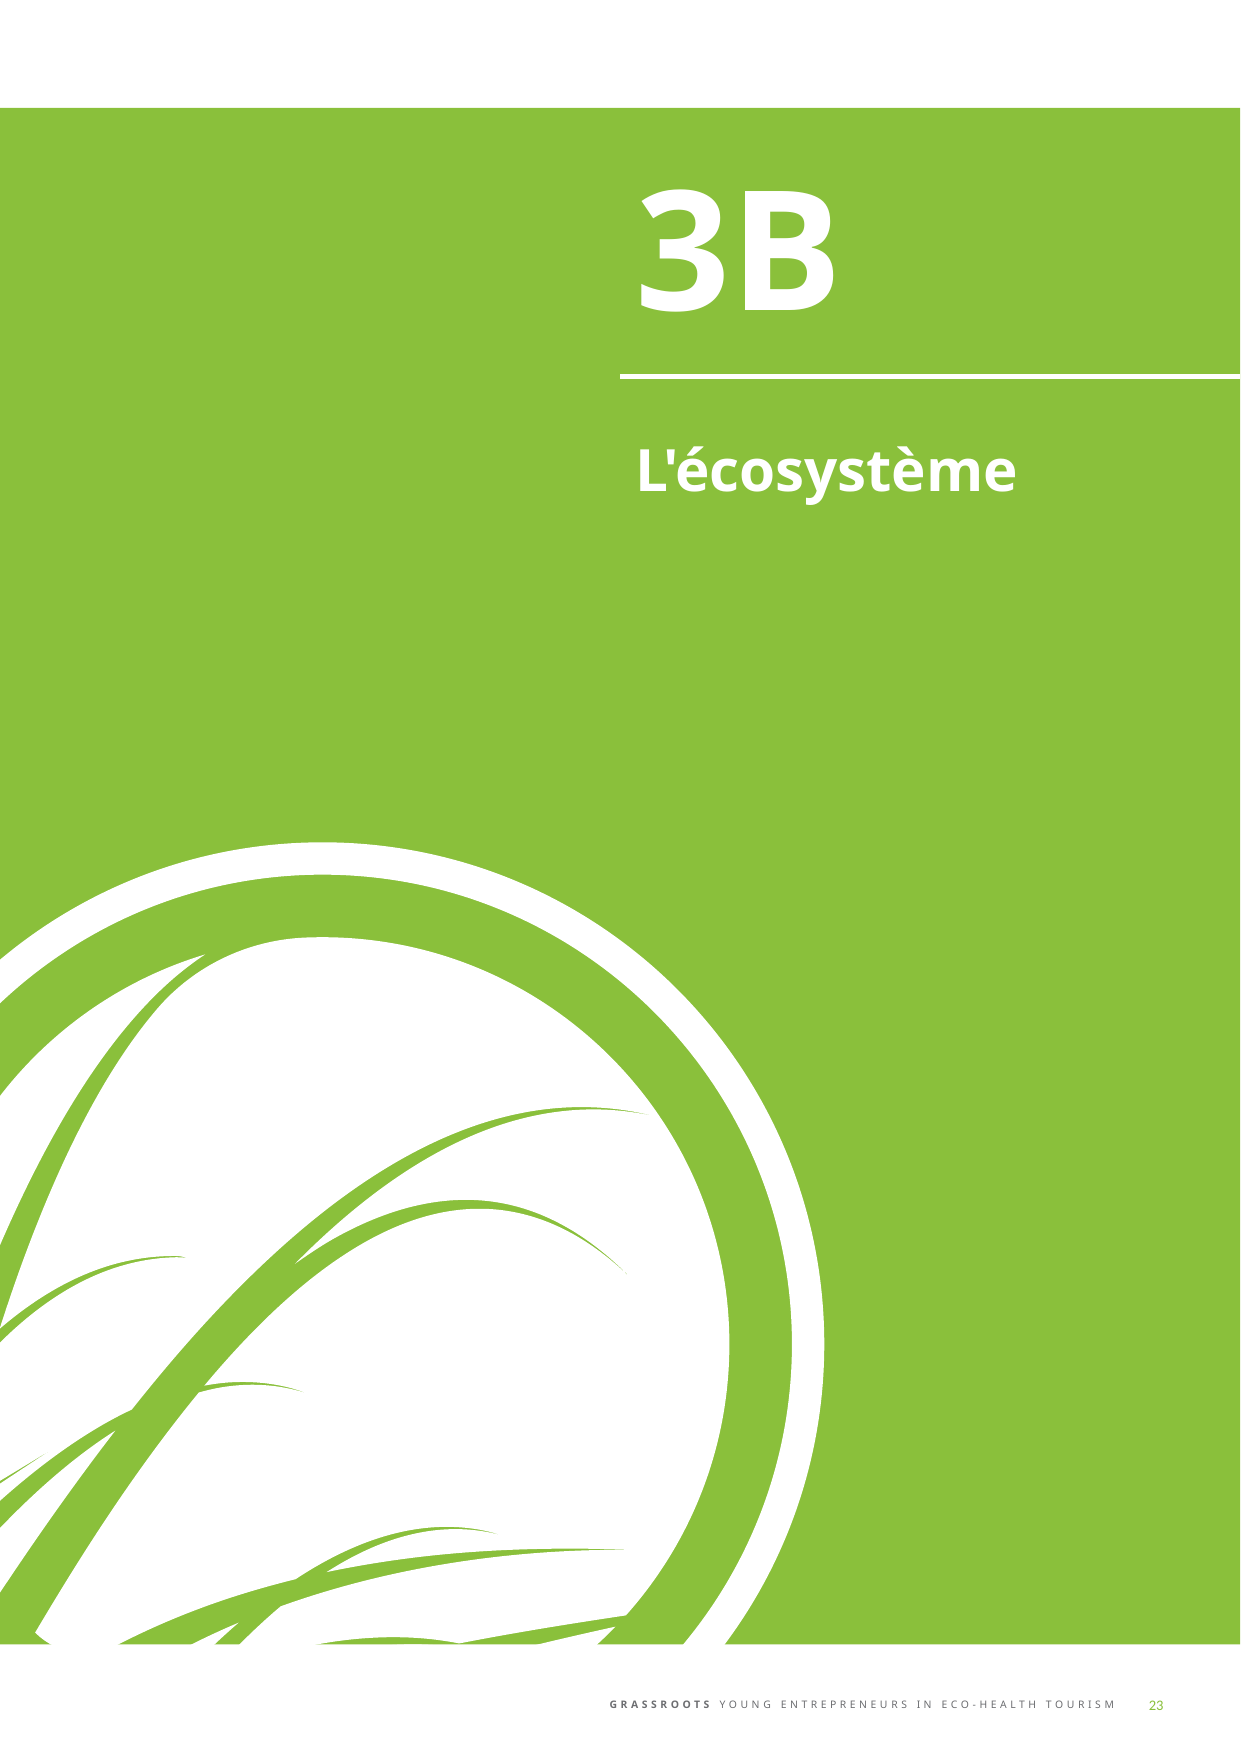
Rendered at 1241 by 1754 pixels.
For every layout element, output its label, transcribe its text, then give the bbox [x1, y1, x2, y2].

slide_number 23 [1125, 1666, 1187, 1743]
list L'écosystème [620, 425, 1153, 754]
list 3B [620, 136, 941, 425]
